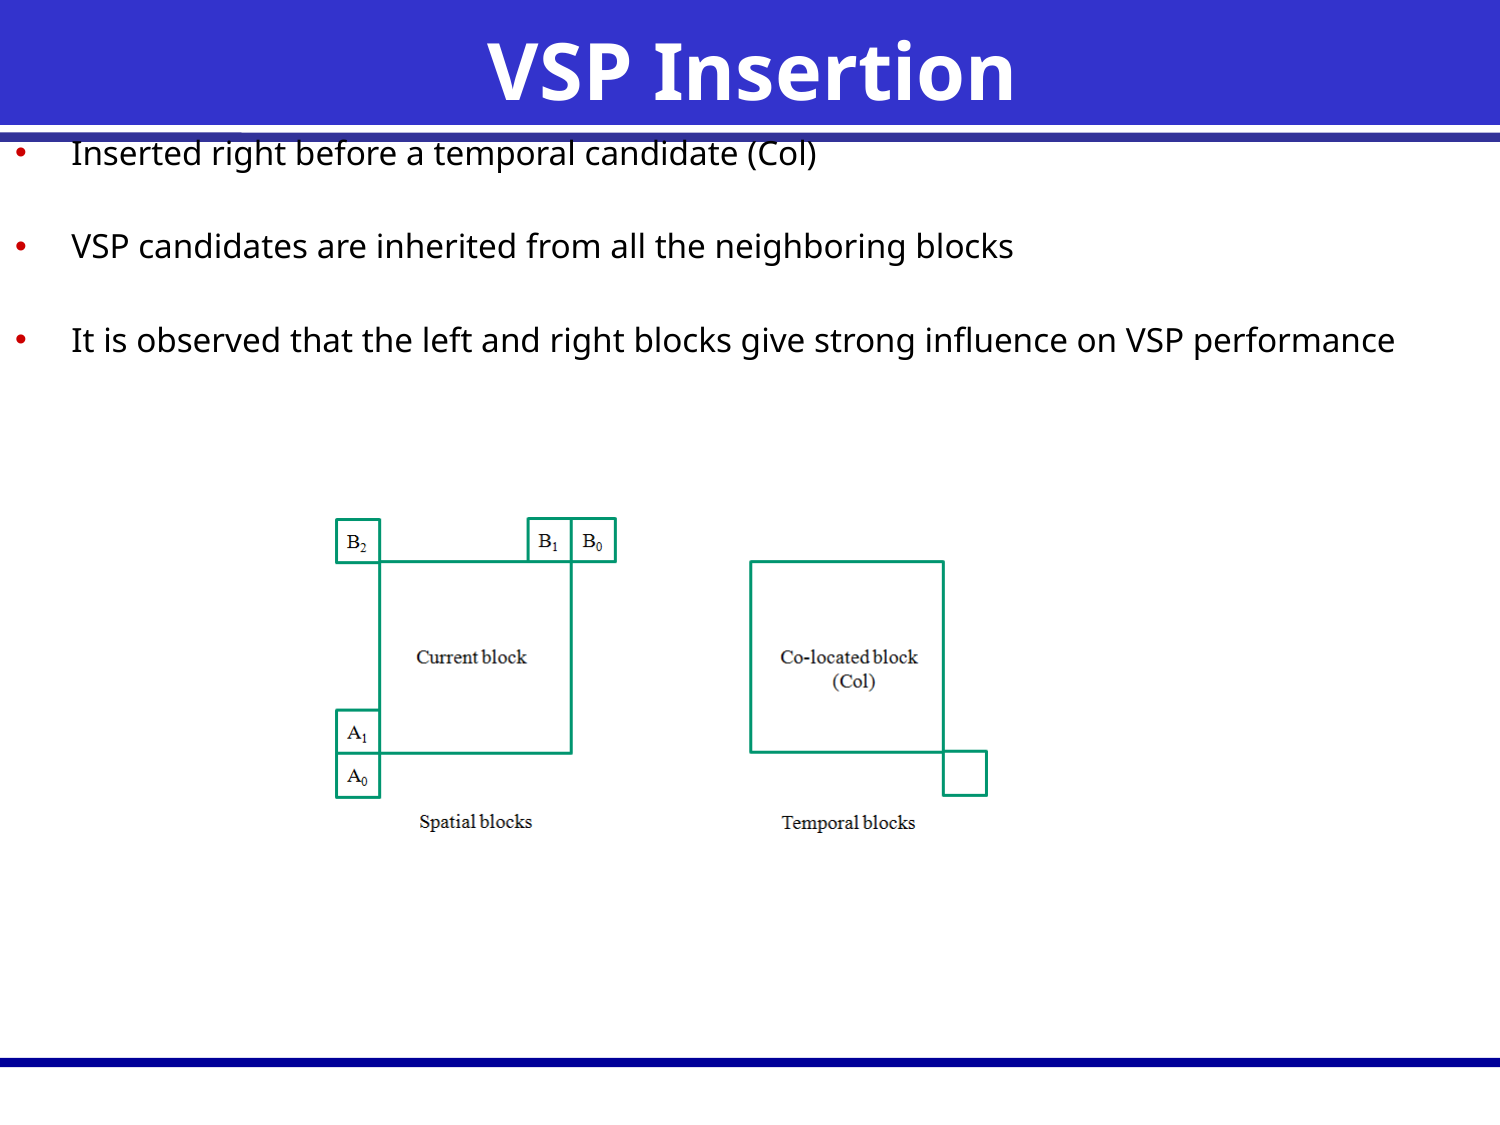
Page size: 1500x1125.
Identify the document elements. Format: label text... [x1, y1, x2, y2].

list Inserted right before a temporal candidate (Col) VSP candidates are inherited from all the neighboring blocks It is observed that the left and right blocks give strong influence on VSP performance [0, 125, 1500, 1038]
picture [324, 514, 996, 835]
title VSP Insertion [46, 12, 1460, 125]
